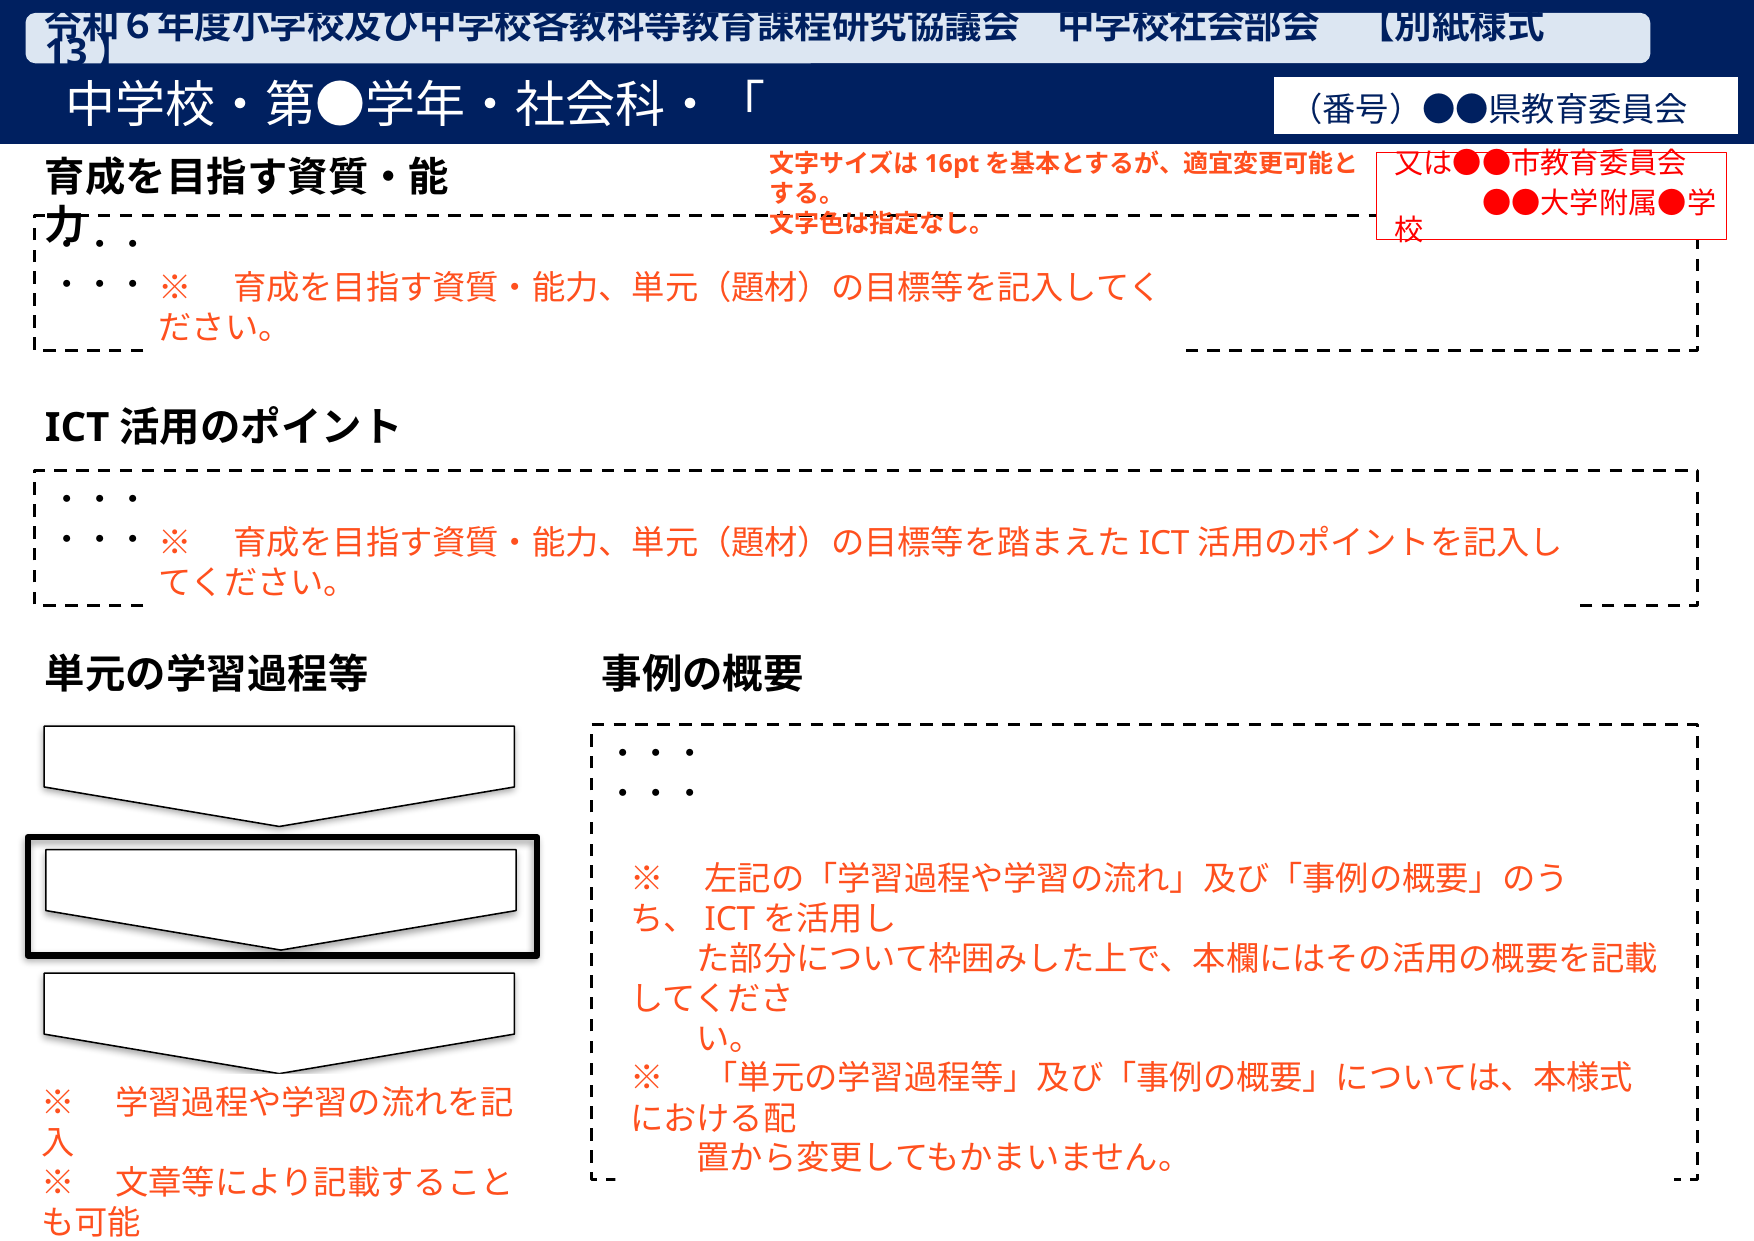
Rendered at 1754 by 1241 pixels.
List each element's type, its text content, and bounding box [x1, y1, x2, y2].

text_box 文字サイズは16ptを基本とするが、適宜変更可能とする。 文字色は指定なし。 [754, 139, 1393, 245]
text_box 育成を目指す資質・能力 [29, 144, 482, 256]
text_box ※ 育成を目指す資質・能力、単元（題材）の目標等を記入してください。 [143, 258, 1181, 354]
text_box ※ 学習過程や学習の流れを記入 ※ 文章等により記載することも可能 [26, 1073, 553, 1241]
text_box [43, 725, 516, 828]
text_box ・・・ ・・・ [591, 724, 1698, 1180]
text_box 中学校・第●学年・社会科・「 」① [0, 0, 1754, 144]
text_box 令和６年度小学校及び中学校各教科等教育課程研究協議会 中学校社会部会 【別紙様式13】 [25, 12, 1651, 64]
text_box ・・・ ・・・ [34, 215, 1698, 351]
text_box ICT活用のポイント [29, 393, 482, 458]
text_box ※ 育成を目指す資質・能力、単元（題材）の目標等を踏まえたICT活用のポイントを記入してください。 [143, 513, 1580, 609]
text_box 又は●●市教育委員会 ●●大学附属●学校 [1393, 150, 1728, 242]
text_box ※ 左記の「学習過程や学習の流れ」及び「事例の概要」のうち、ICTを活用し た部分について枠囲みした上で、本欄にはその活用の概要を記載してくださ い。 ※ 「単元の学習過程等」及び「事例の概要」については、本様式における配 置から変更してもかまいません。 [615, 849, 1674, 1184]
text_box [27, 837, 538, 956]
text_box 事例の概要 [586, 639, 919, 704]
text_box ・・・ ・・・ [34, 470, 1698, 606]
text_box （番号）●●県教育委員会 [1270, 72, 1742, 138]
text_box [43, 972, 516, 1073]
text_box 単元の学習過程等 [29, 639, 403, 704]
